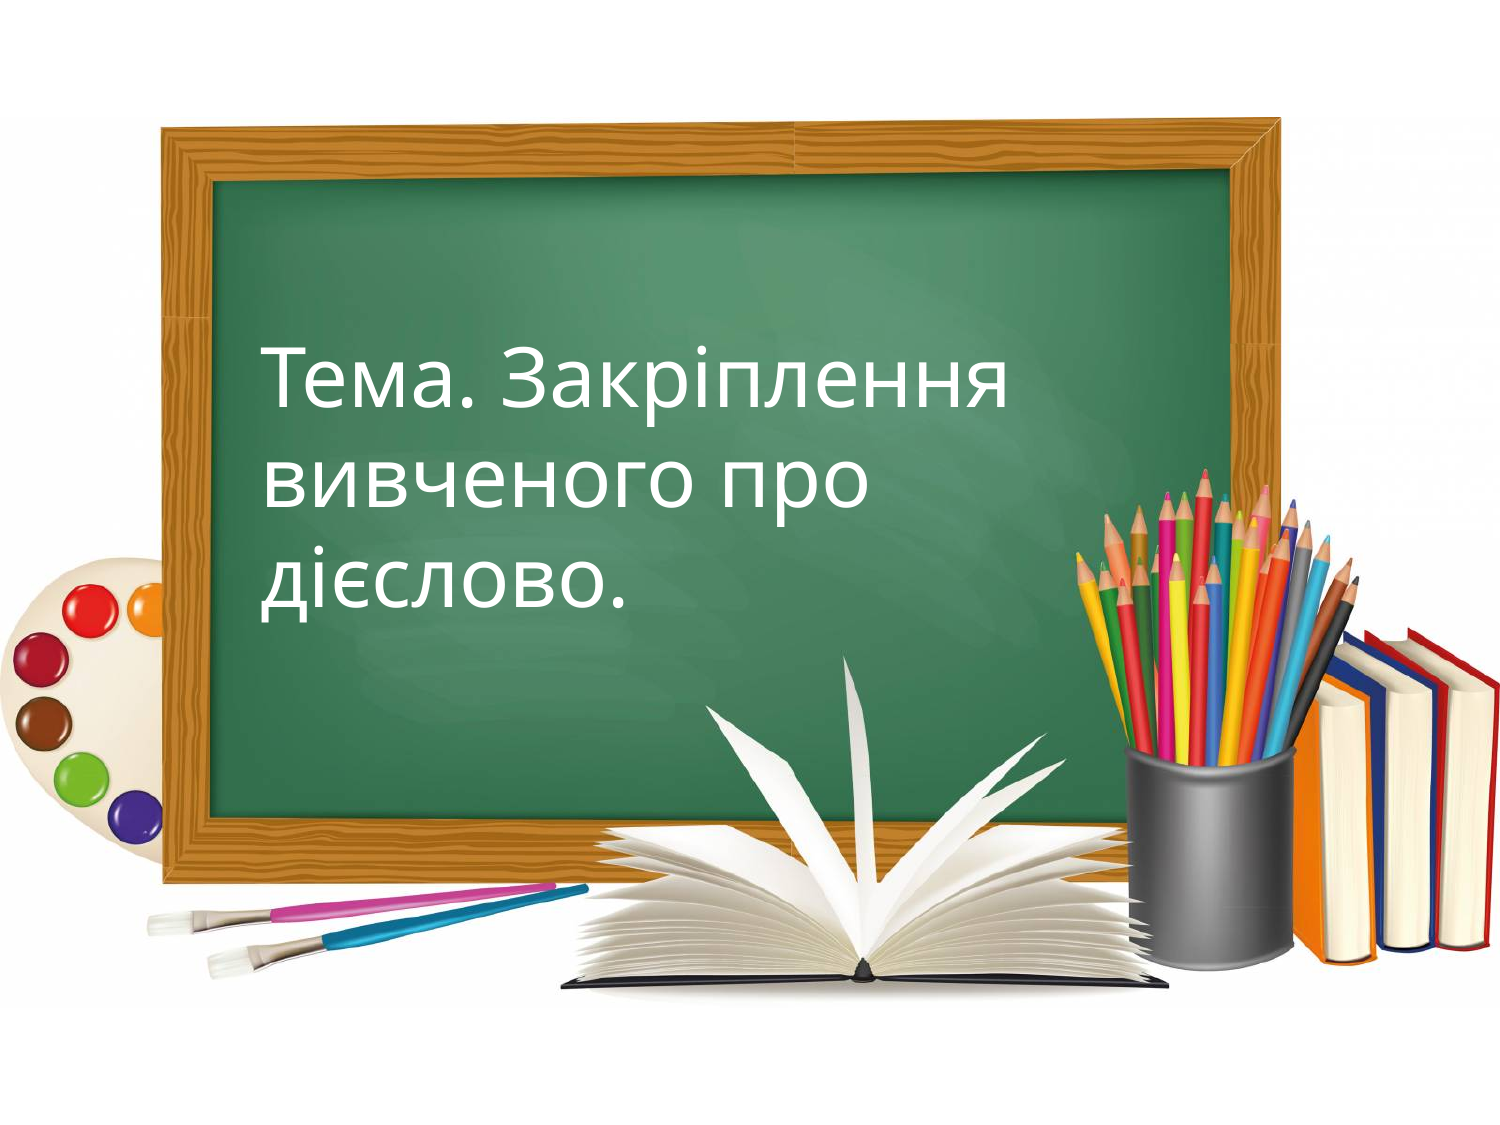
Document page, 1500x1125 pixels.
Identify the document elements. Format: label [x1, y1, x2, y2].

picture [0, 116, 1500, 1008]
